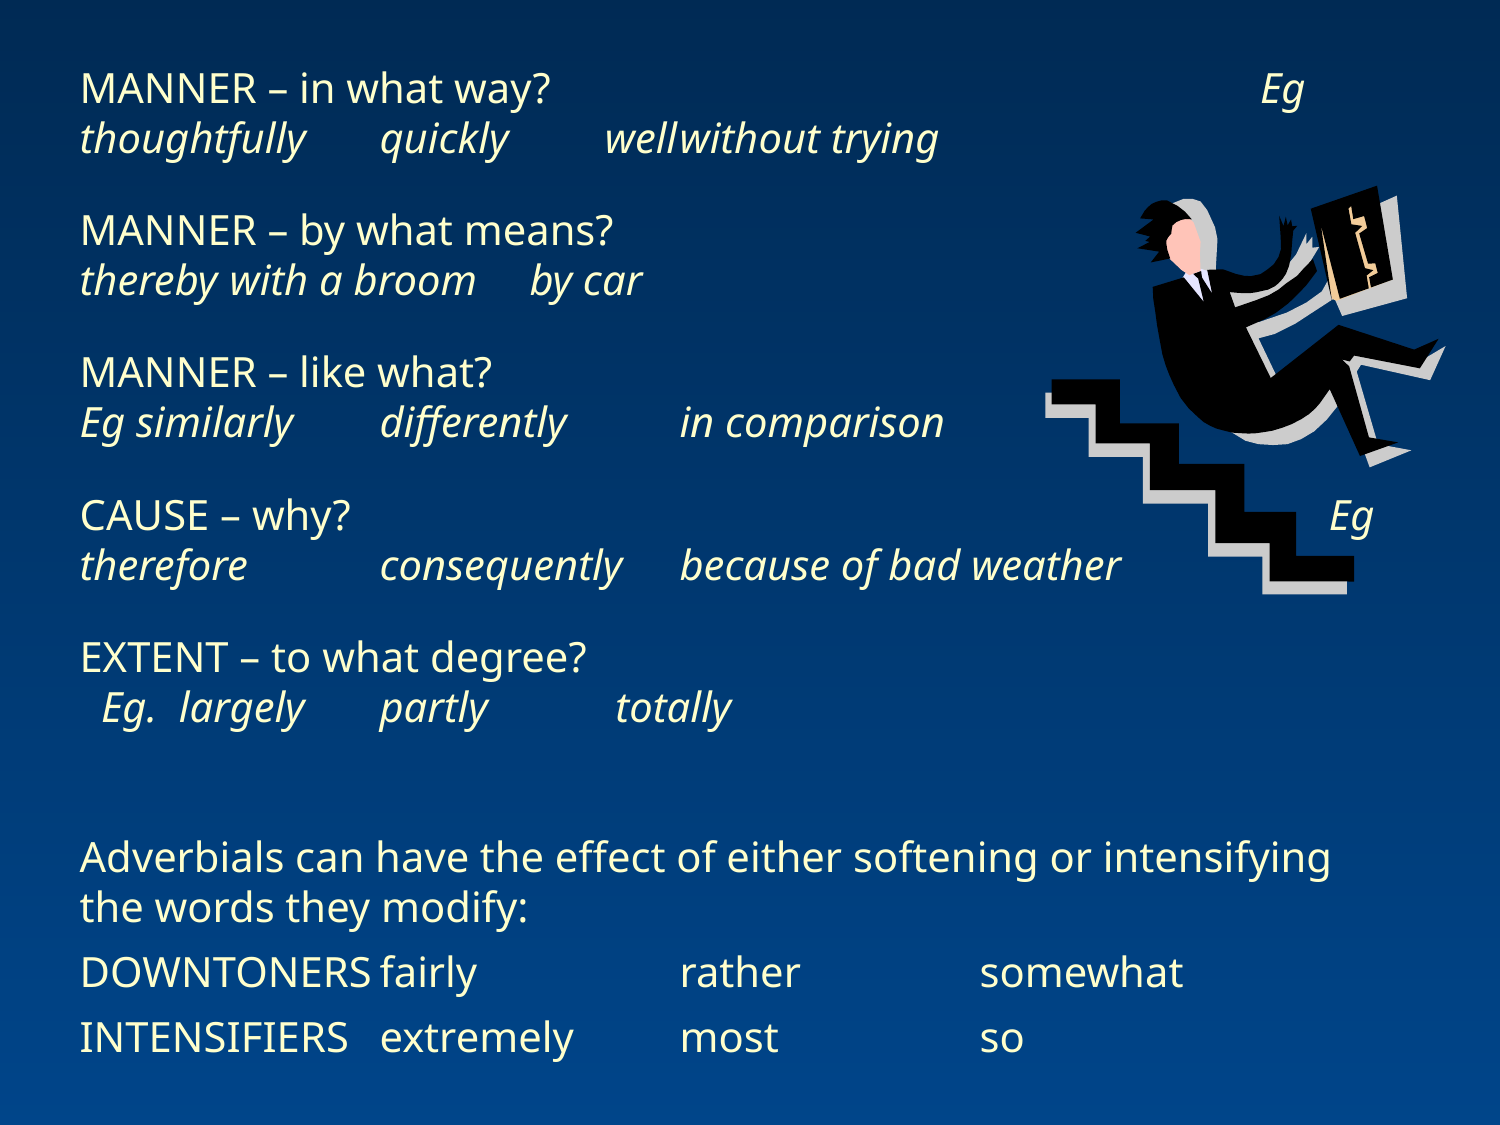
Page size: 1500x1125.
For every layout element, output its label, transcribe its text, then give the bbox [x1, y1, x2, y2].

text_box MANNER – in what way? Eg thoughtfully quickly well without trying MANNER – by what means? Eg thereby with a broom by car MANNER – like what? Eg similarly differently in comparison CAUSE – why? Eg therefore consequently because of bad weather EXTENT – to what degree? Eg. largely partly totally Adverbials can have the effect of either softening or intensifying the words they modify: DOWNTONERS fairly rather somewhat INTENSIFIERS extremely most so [64, 54, 1400, 1069]
picture [1045, 184, 1450, 599]
